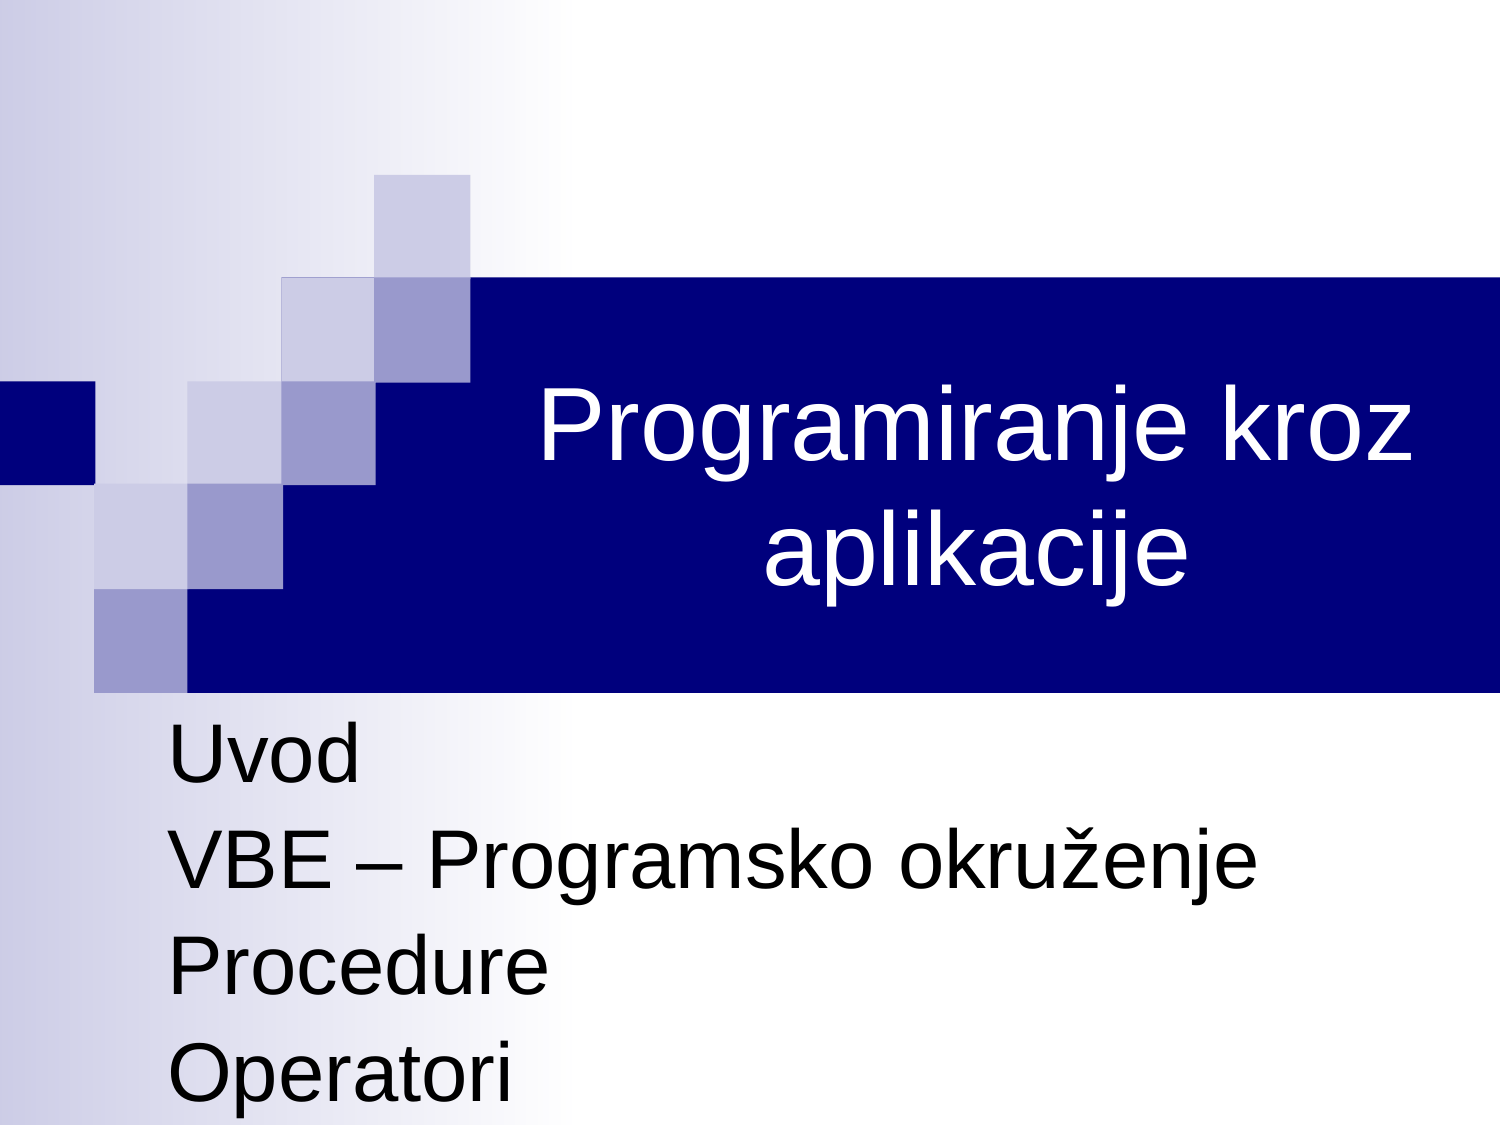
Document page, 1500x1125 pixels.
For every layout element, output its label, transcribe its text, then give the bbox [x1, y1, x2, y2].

subtitle Uvod VBE – Programsko okruženje Procedure Operatori [152, 691, 1373, 1125]
title Programiranje kroz aplikacije [483, 299, 1471, 663]
